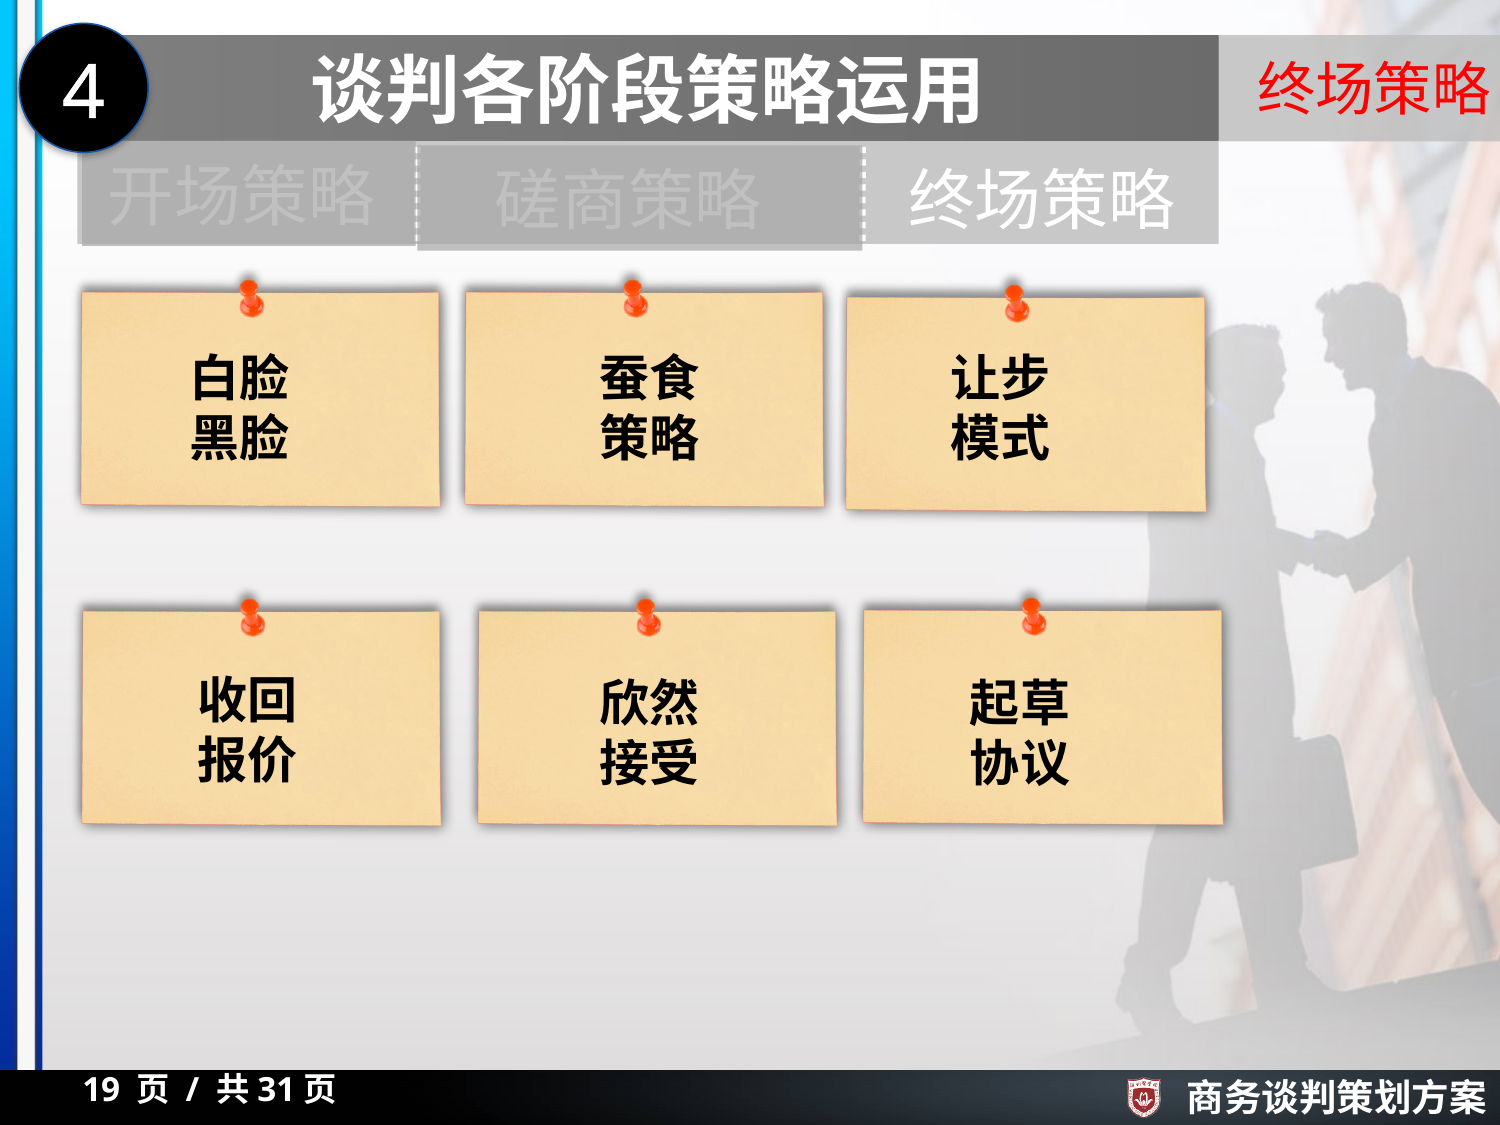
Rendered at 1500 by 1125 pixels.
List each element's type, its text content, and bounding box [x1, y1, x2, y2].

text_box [65, 597, 460, 847]
text_box 4 [18, 22, 149, 152]
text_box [461, 597, 845, 847]
picture [43, 0, 1500, 36]
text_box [830, 283, 1230, 532]
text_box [77, 138, 1219, 247]
picture [0, 0, 1500, 1125]
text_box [847, 596, 1247, 846]
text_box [65, 278, 447, 528]
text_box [448, 278, 848, 528]
text_box 谈判各阶段策略运用 [122, 33, 1195, 136]
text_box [1194, 34, 1500, 142]
slide_number 19 页 / 共31页 [0, 1063, 352, 1119]
